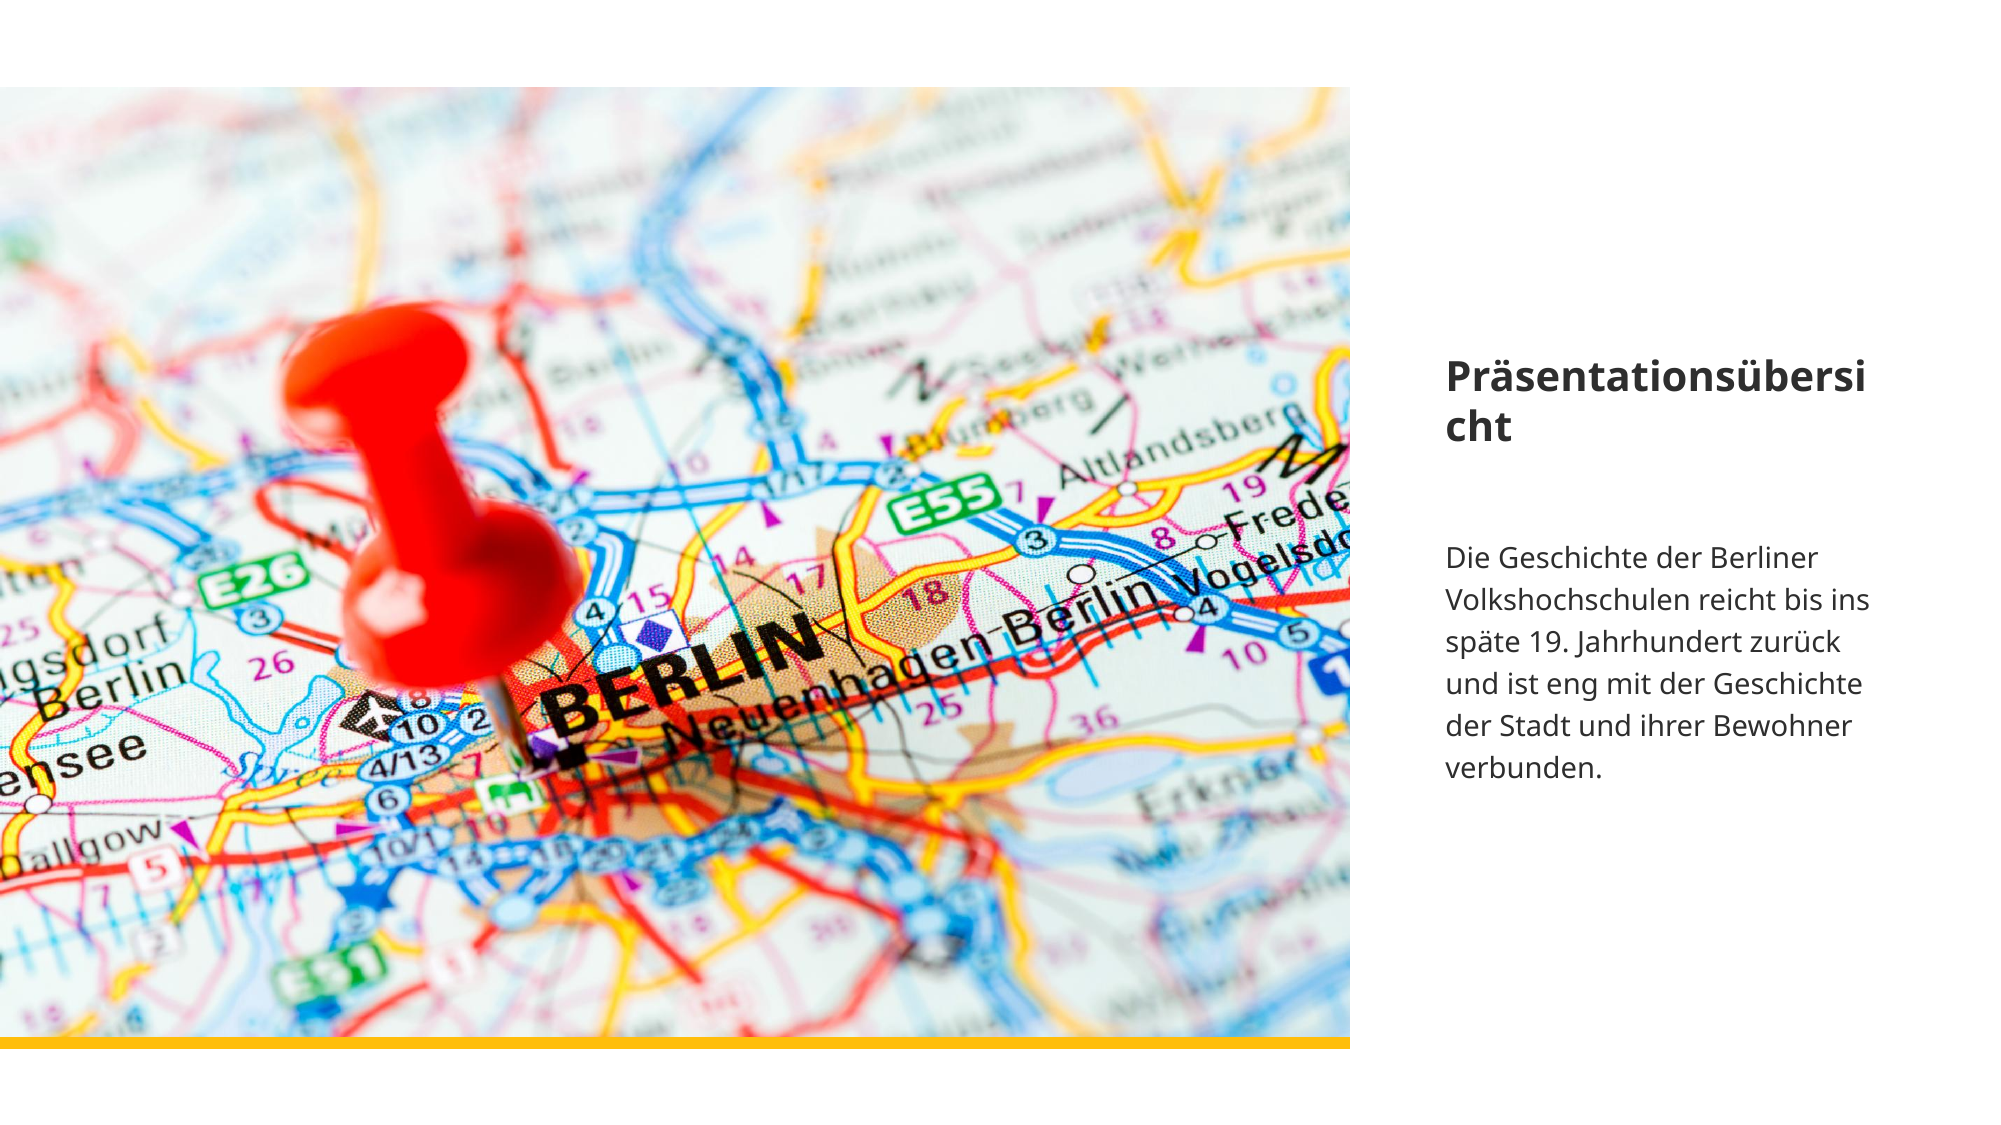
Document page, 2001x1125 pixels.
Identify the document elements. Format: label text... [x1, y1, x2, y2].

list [0, 87, 1350, 1043]
title Präsentationsübersicht [1430, 160, 1892, 458]
text_box [0, 0, 2000, 1125]
list Die Geschichte der Berliner Volkshochschulen reicht bis ins späte 19. Jahrhundert zurück und ist eng mit der Geschichte der Stadt und ihrer Bewohner verbunden. [1430, 479, 1892, 1039]
